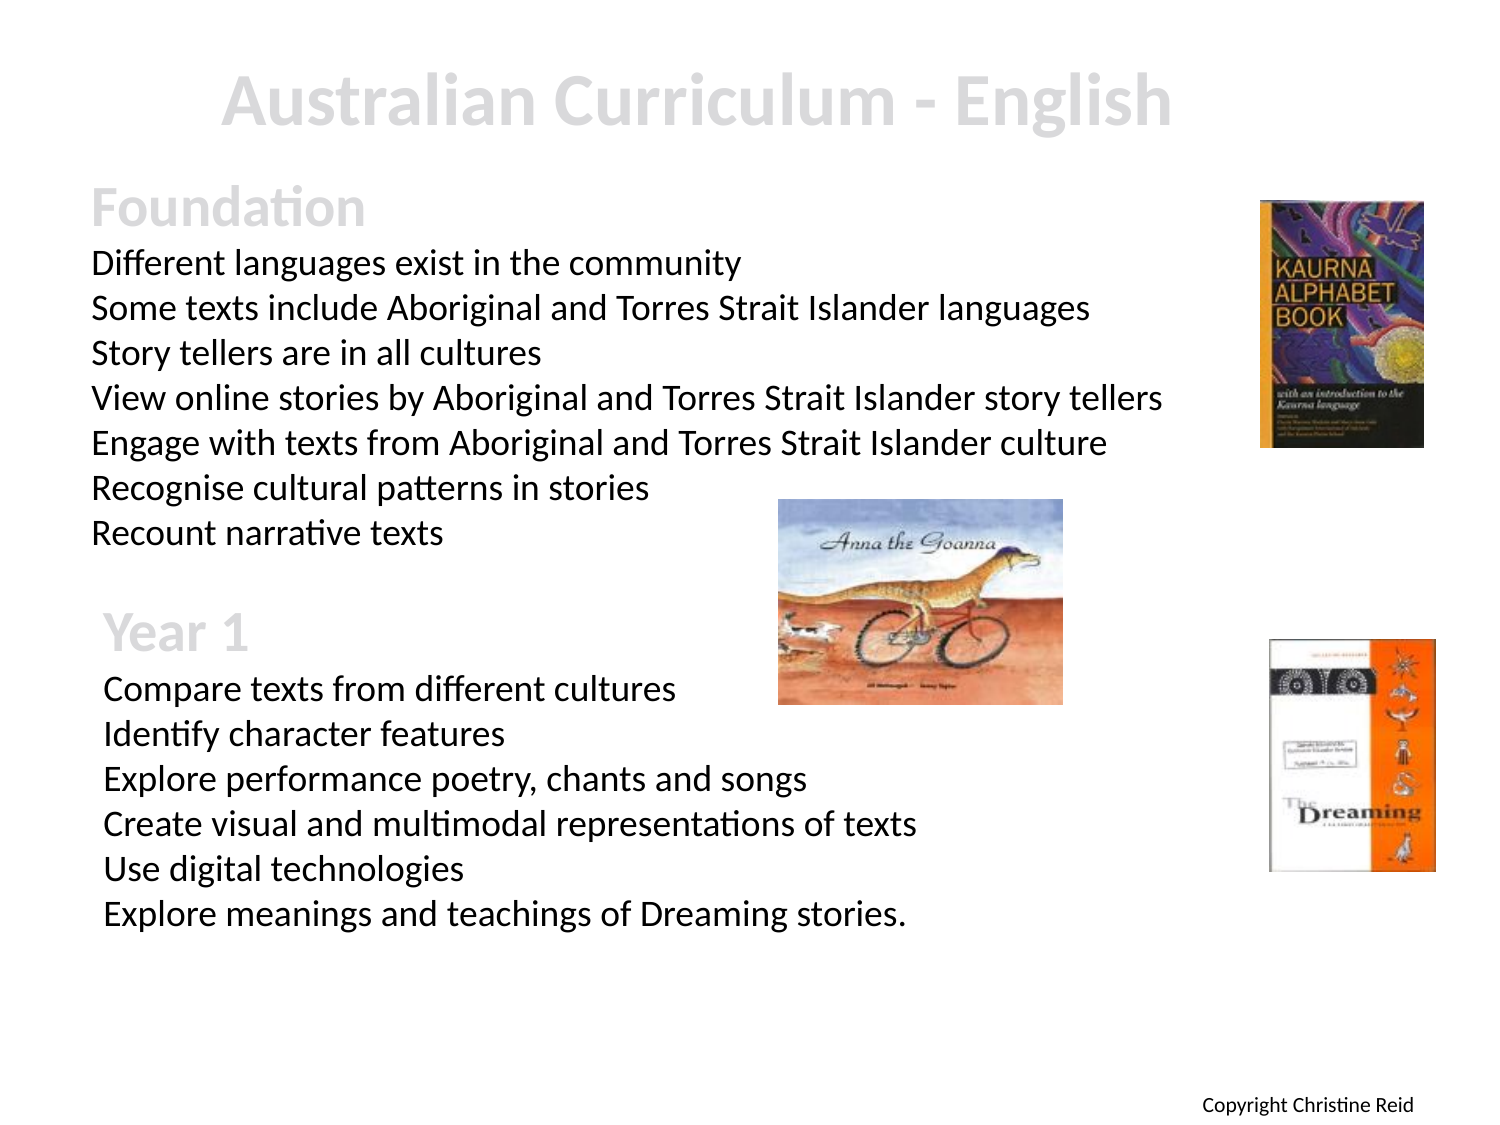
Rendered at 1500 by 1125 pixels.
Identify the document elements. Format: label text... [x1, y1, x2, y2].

text_box Copyright Christine Reid [1187, 1058, 1430, 1125]
text_box Year 1 Compare texts from different cultures Identify character features Explore performance poetry, chants and songs Create visual and multimodal representations of texts Use digital technologies Explore meanings and teachings of Dreaming stories. [88, 586, 1447, 941]
picture [1259, 199, 1424, 449]
text_box Australian Curriculum - English [206, 42, 1306, 148]
text_box Foundation Different languages exist in the community Some texts include Aboriginal and Torres Strait Islander languages Story tellers are in all cultures View online stories by Aboriginal and Torres Strait Islander story tellers Engage with texts from Aboriginal and Torres Strait Islander culture Recognise cultural patterns in stories Recount narrative texts [76, 160, 1436, 561]
picture [778, 499, 1064, 705]
picture [1269, 639, 1436, 873]
